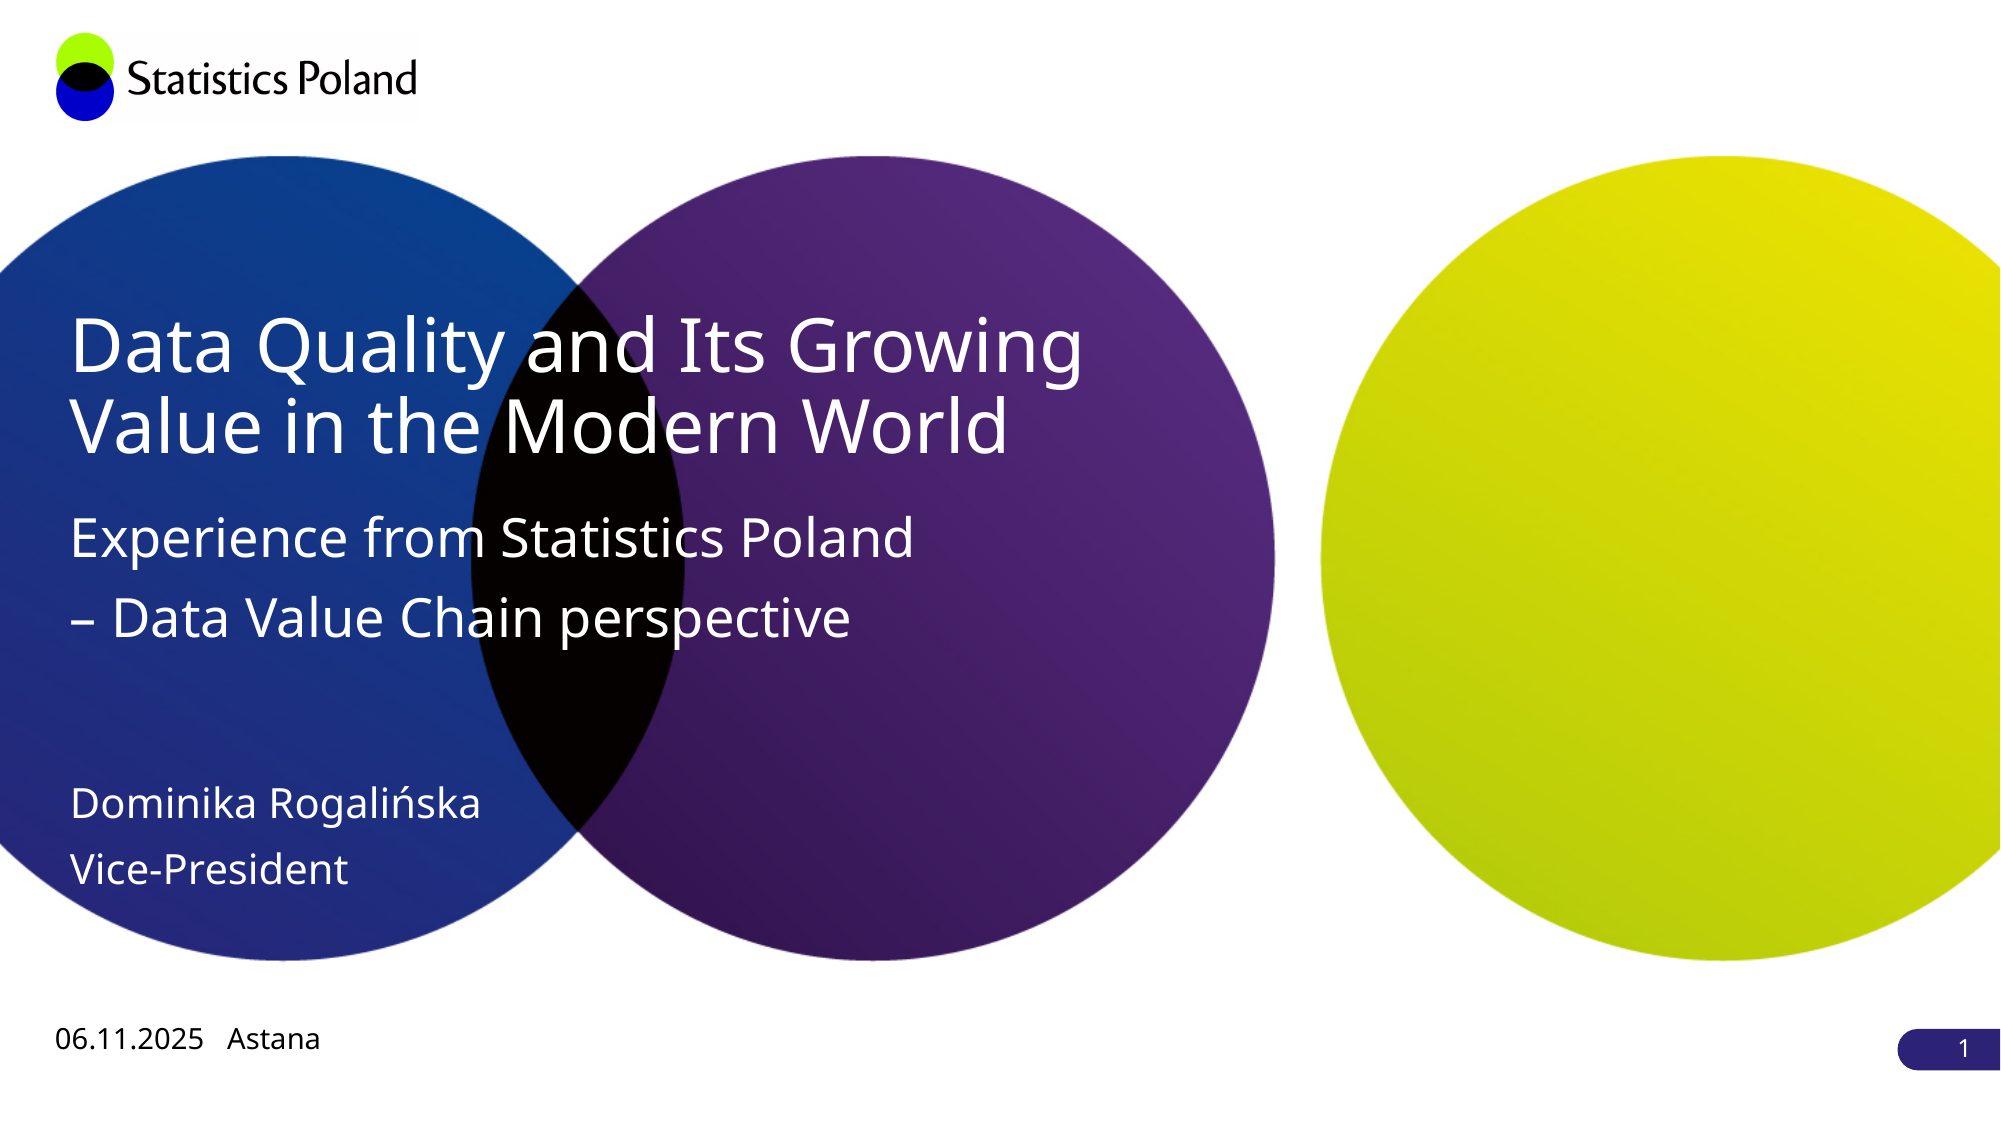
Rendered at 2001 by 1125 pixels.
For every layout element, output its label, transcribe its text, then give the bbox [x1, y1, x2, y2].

list Experience from Statistics Poland – Data Value Chain perspective [55, 503, 1945, 740]
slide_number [55, 1011, 989, 1100]
list Dominika Rogalińska Vice-President [55, 775, 1945, 1012]
picture [0, 0, 2001, 1125]
title Data Quality and Its Growing Value in the Modern World [55, 178, 1945, 478]
